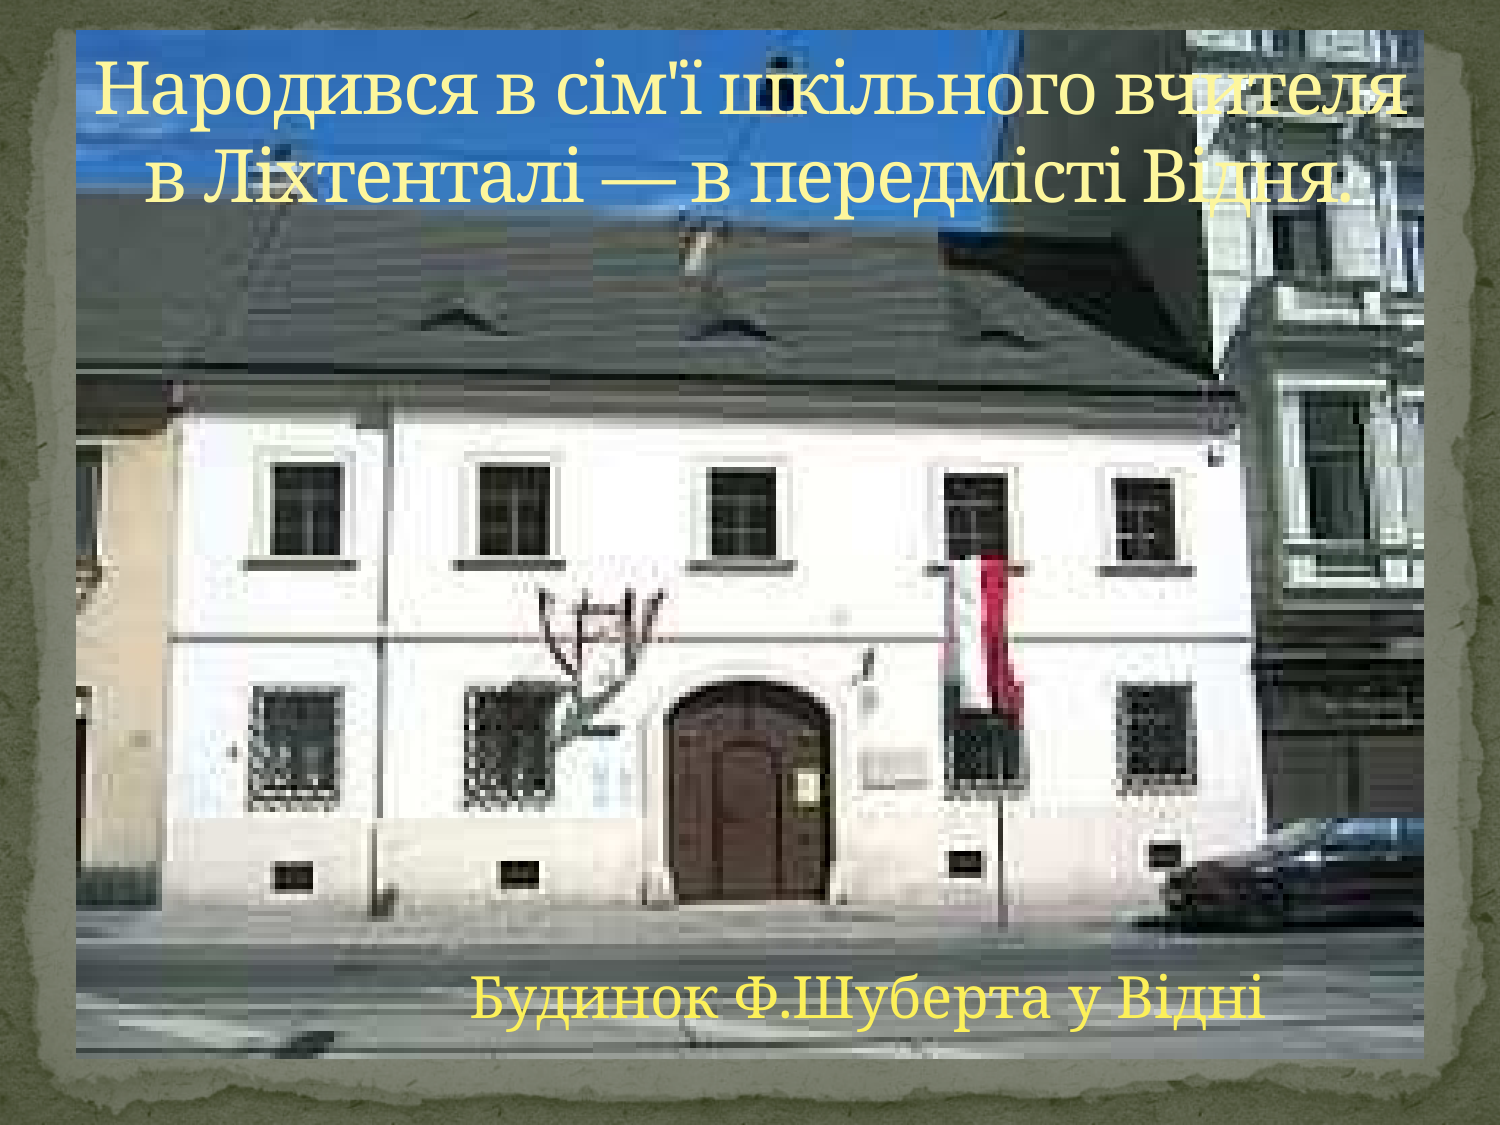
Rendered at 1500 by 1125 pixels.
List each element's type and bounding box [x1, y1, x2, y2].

list [79, 33, 1422, 1056]
